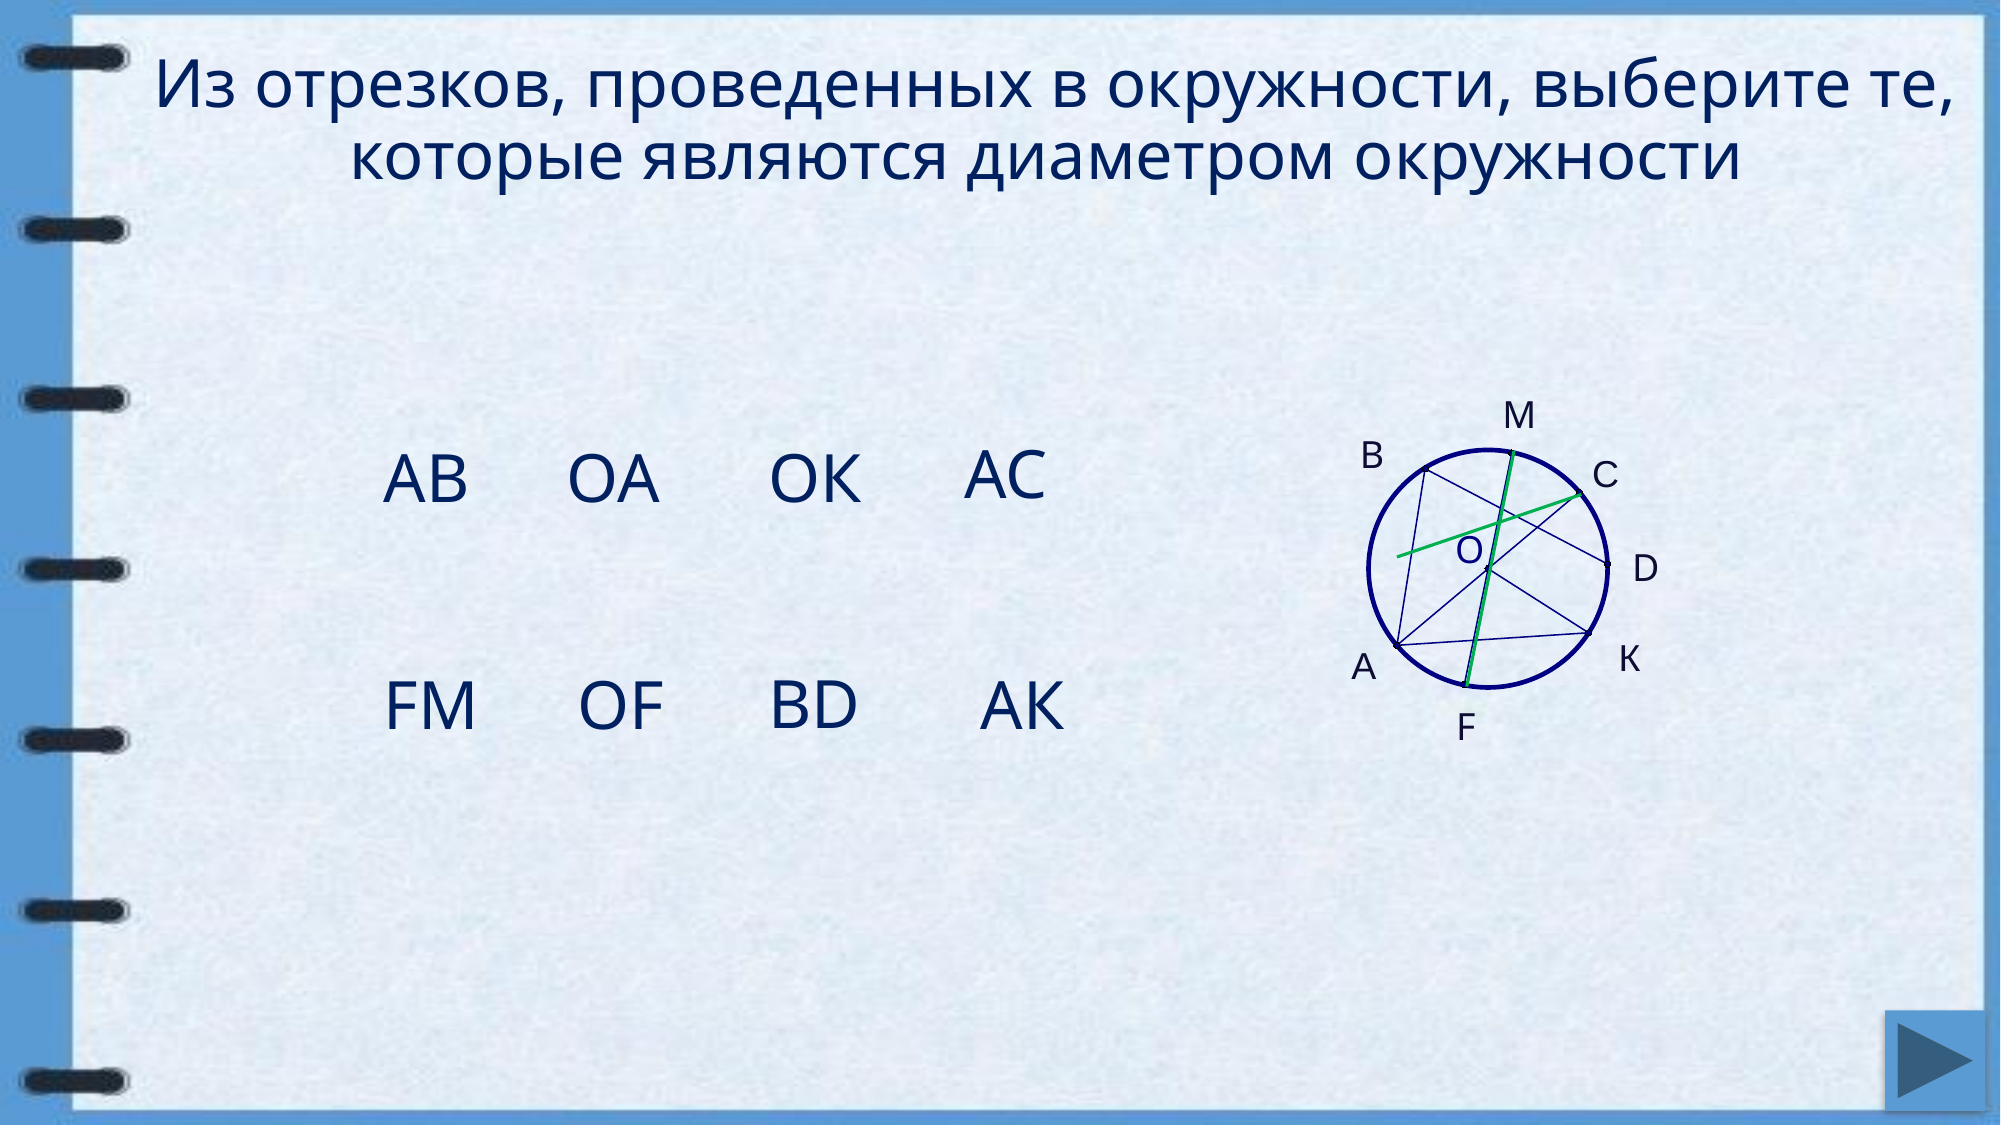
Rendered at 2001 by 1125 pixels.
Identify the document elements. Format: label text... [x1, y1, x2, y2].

picture [0, 0, 2001, 1125]
title Из отрезков, проведенных в окружности, выберите те, которые являются диаметром окружности [131, 24, 1981, 220]
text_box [1515, 494, 1582, 646]
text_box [1466, 450, 1515, 687]
text_box OF [562, 655, 693, 750]
text_box AC [949, 424, 1101, 520]
text_box [1884, 1009, 1986, 1112]
text_box ОК [753, 428, 916, 523]
text_box ОА [551, 428, 693, 523]
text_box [1396, 494, 1466, 646]
text_box BD [753, 654, 927, 750]
text_box АК [965, 655, 1179, 750]
text_box FM [368, 655, 523, 750]
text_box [1329, 372, 1687, 770]
text_box АВ [368, 428, 491, 523]
